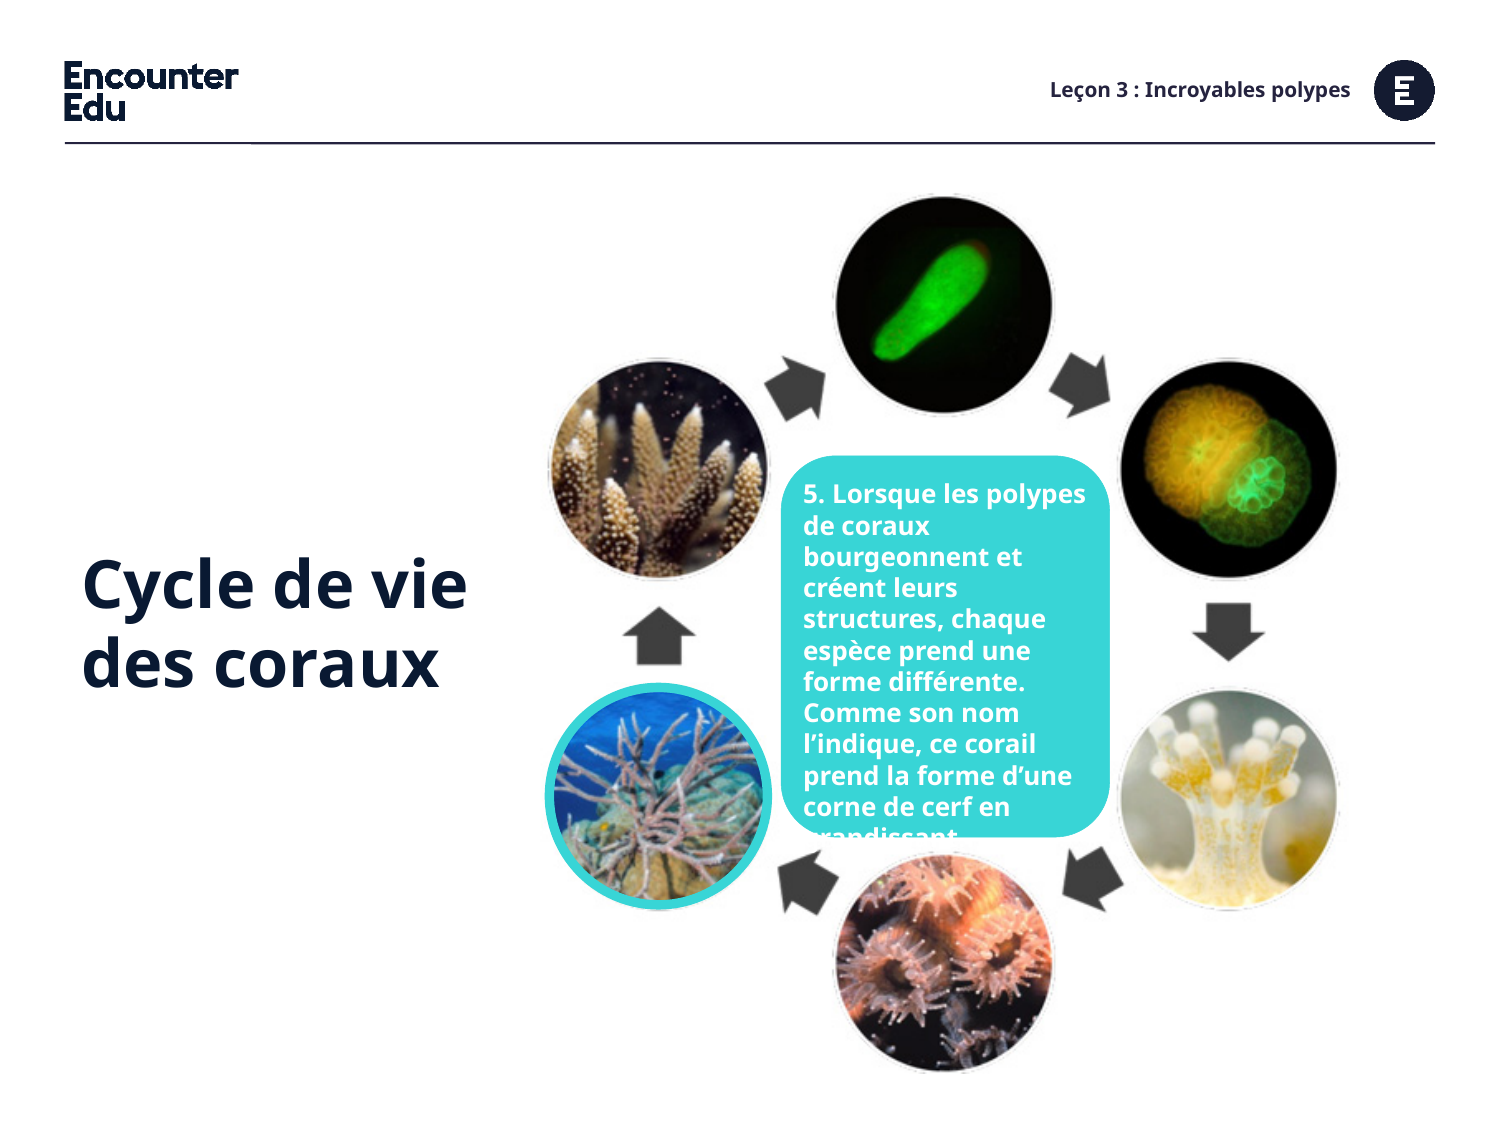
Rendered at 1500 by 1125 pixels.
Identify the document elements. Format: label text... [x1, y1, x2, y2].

picture [60, 59, 243, 122]
text_box Cycle de vie des coraux [73, 533, 408, 709]
title Leçon 3 : Incroyables polypes [749, 67, 1359, 114]
picture [1372, 58, 1436, 122]
picture [408, 192, 1477, 1075]
